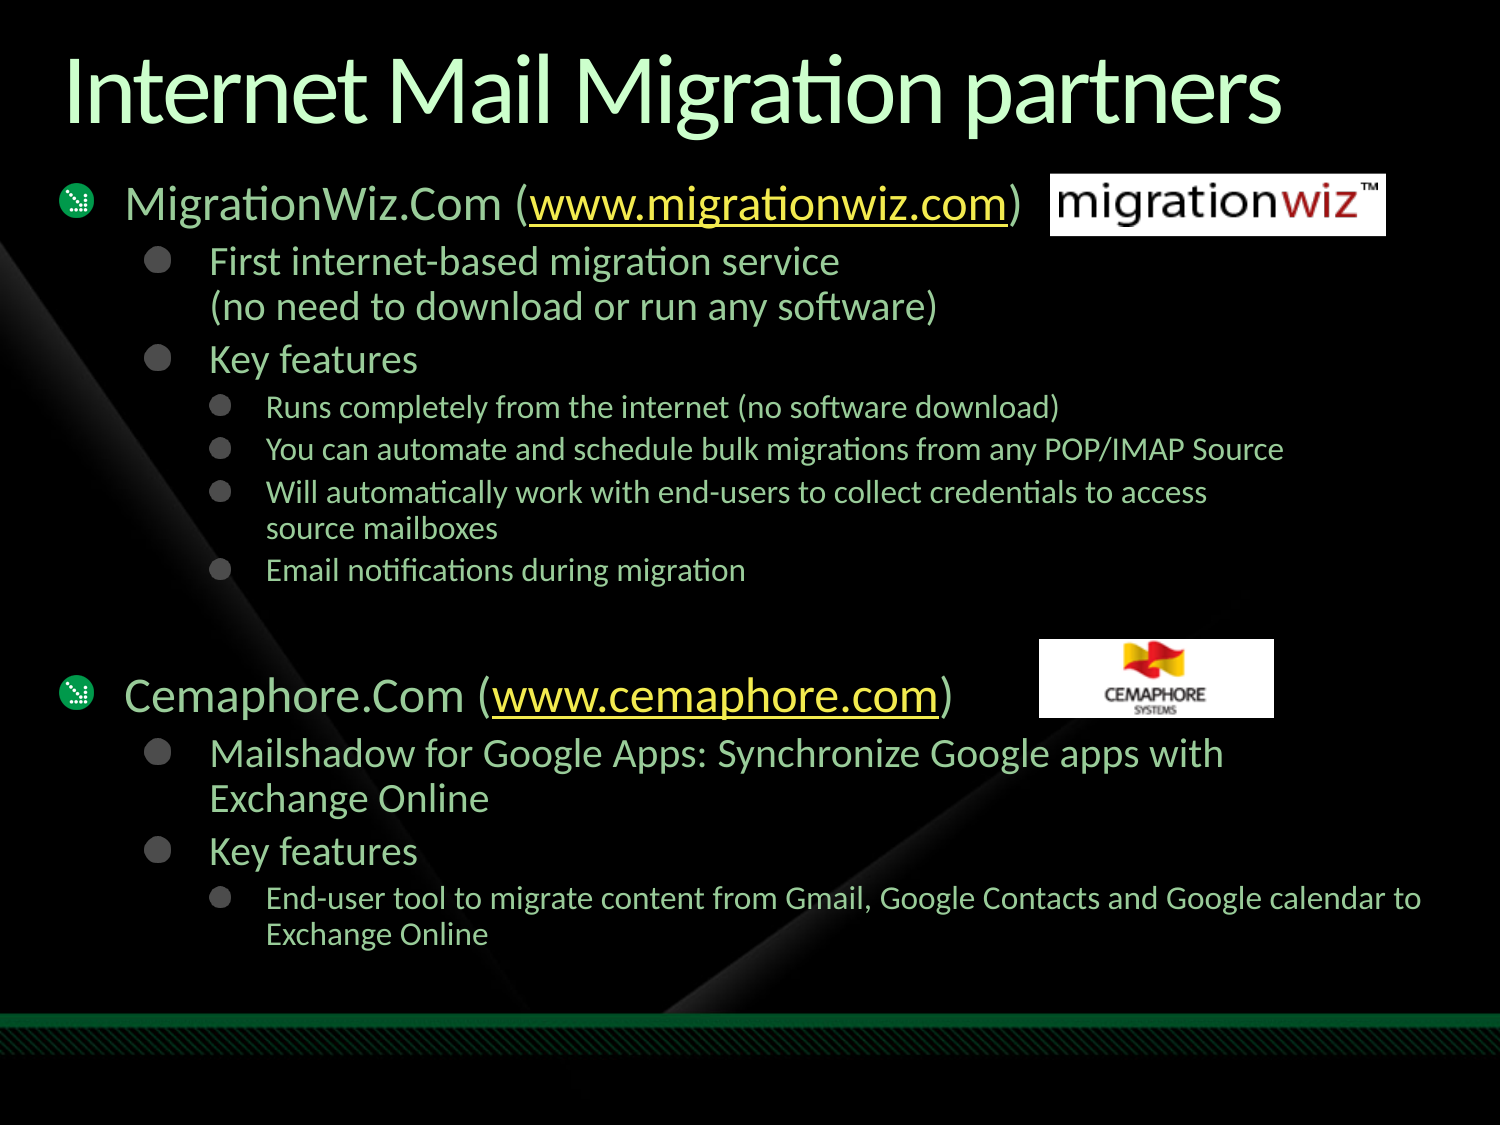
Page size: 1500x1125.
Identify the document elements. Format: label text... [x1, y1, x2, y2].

text_box [1050, 173, 1386, 177]
title Internet Mail Migration partners [62, 37, 1438, 147]
picture [0, 0, 1500, 1125]
list MigrationWiz.Com (www.migrationwiz.com) First internet-based migration service (no need to download or run any software) Key features Runs completely from the internet (no software download) You can automate and schedule bulk migrations from any POP/IMAP Source Will automatically work with end-users to collect credentials to access source mailboxes Email notifications during migration Cemaphore.Com (www.cemaphore.com) Mailshadow for Google Apps: Synchronize Google apps with Exchange Online Key features End-user tool to migrate content from Gmail, Google Contacts and Google calendar to Exchange Online [59, 177, 1435, 540]
